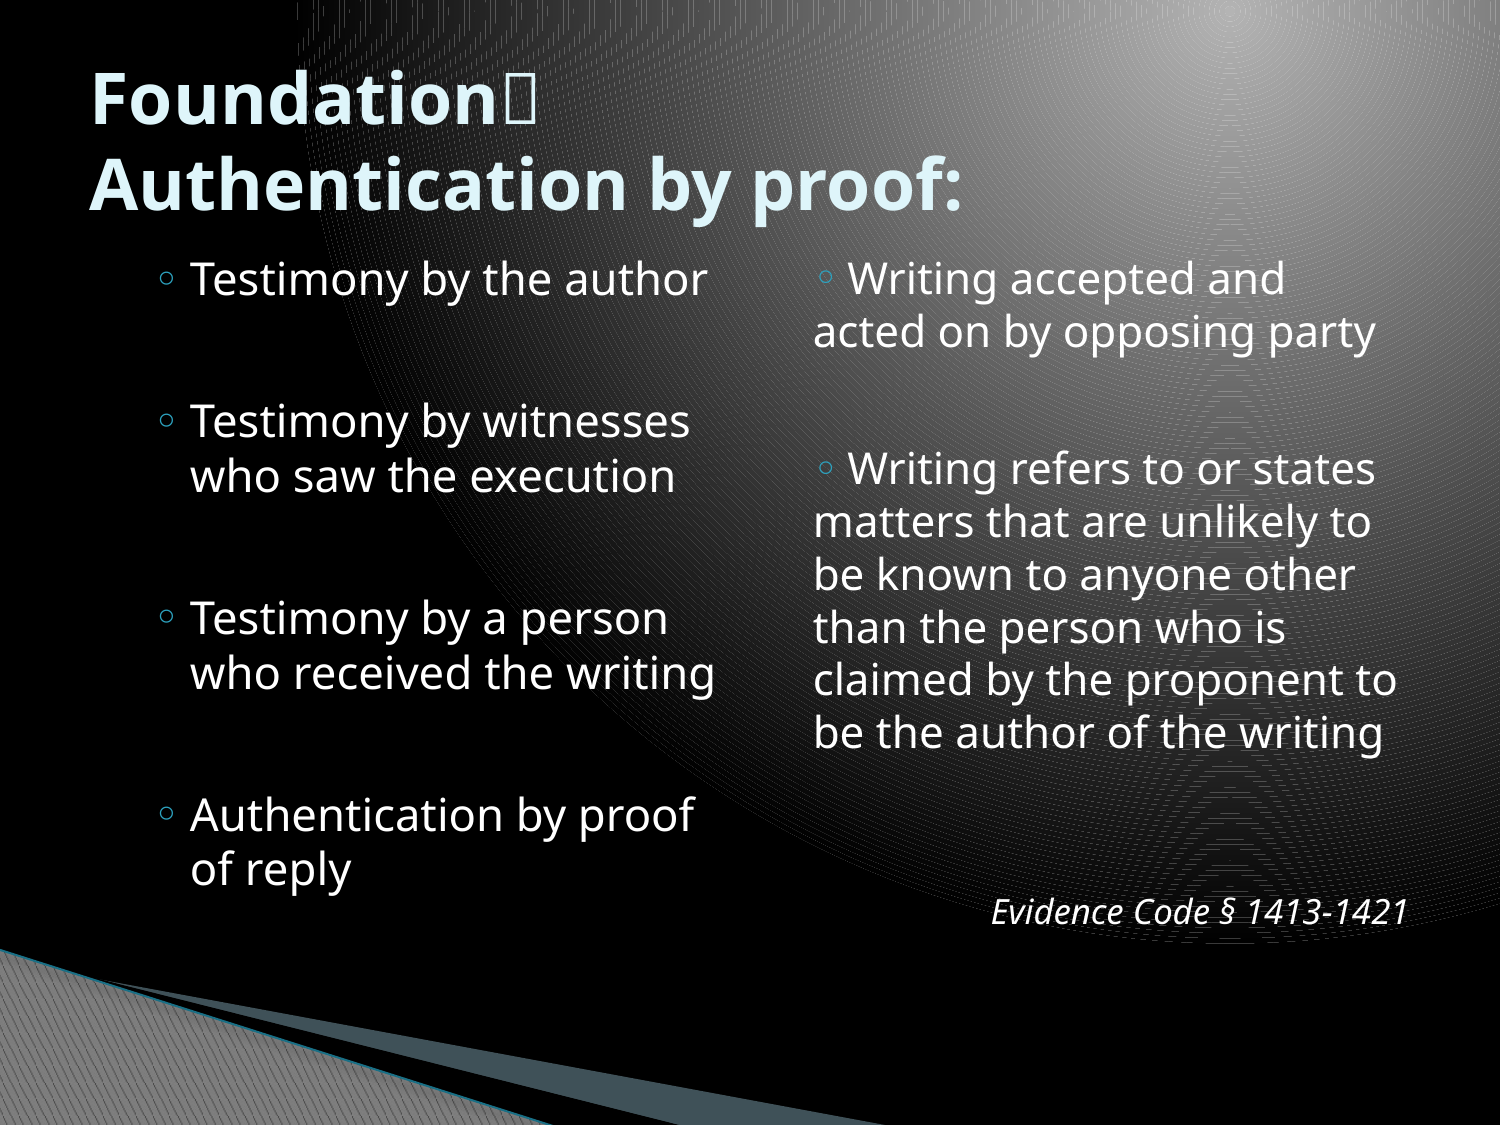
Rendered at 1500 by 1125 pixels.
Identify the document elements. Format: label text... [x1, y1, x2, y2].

list Writing accepted and acted on by opposing party Writing refers to or states matters that are unlikely to be known to anyone other than the person who is claimed by the proponent to be the author of the writing Evidence Code § 1413-1421 [762, 243, 1425, 986]
list Testimony by the author Testimony by witnesses who saw the execution Testimony by a person who received the writing Authentication by proof of reply [75, 243, 738, 986]
picture [0, 952, 543, 1125]
title Foundation Authentication by proof: [75, 45, 1425, 233]
